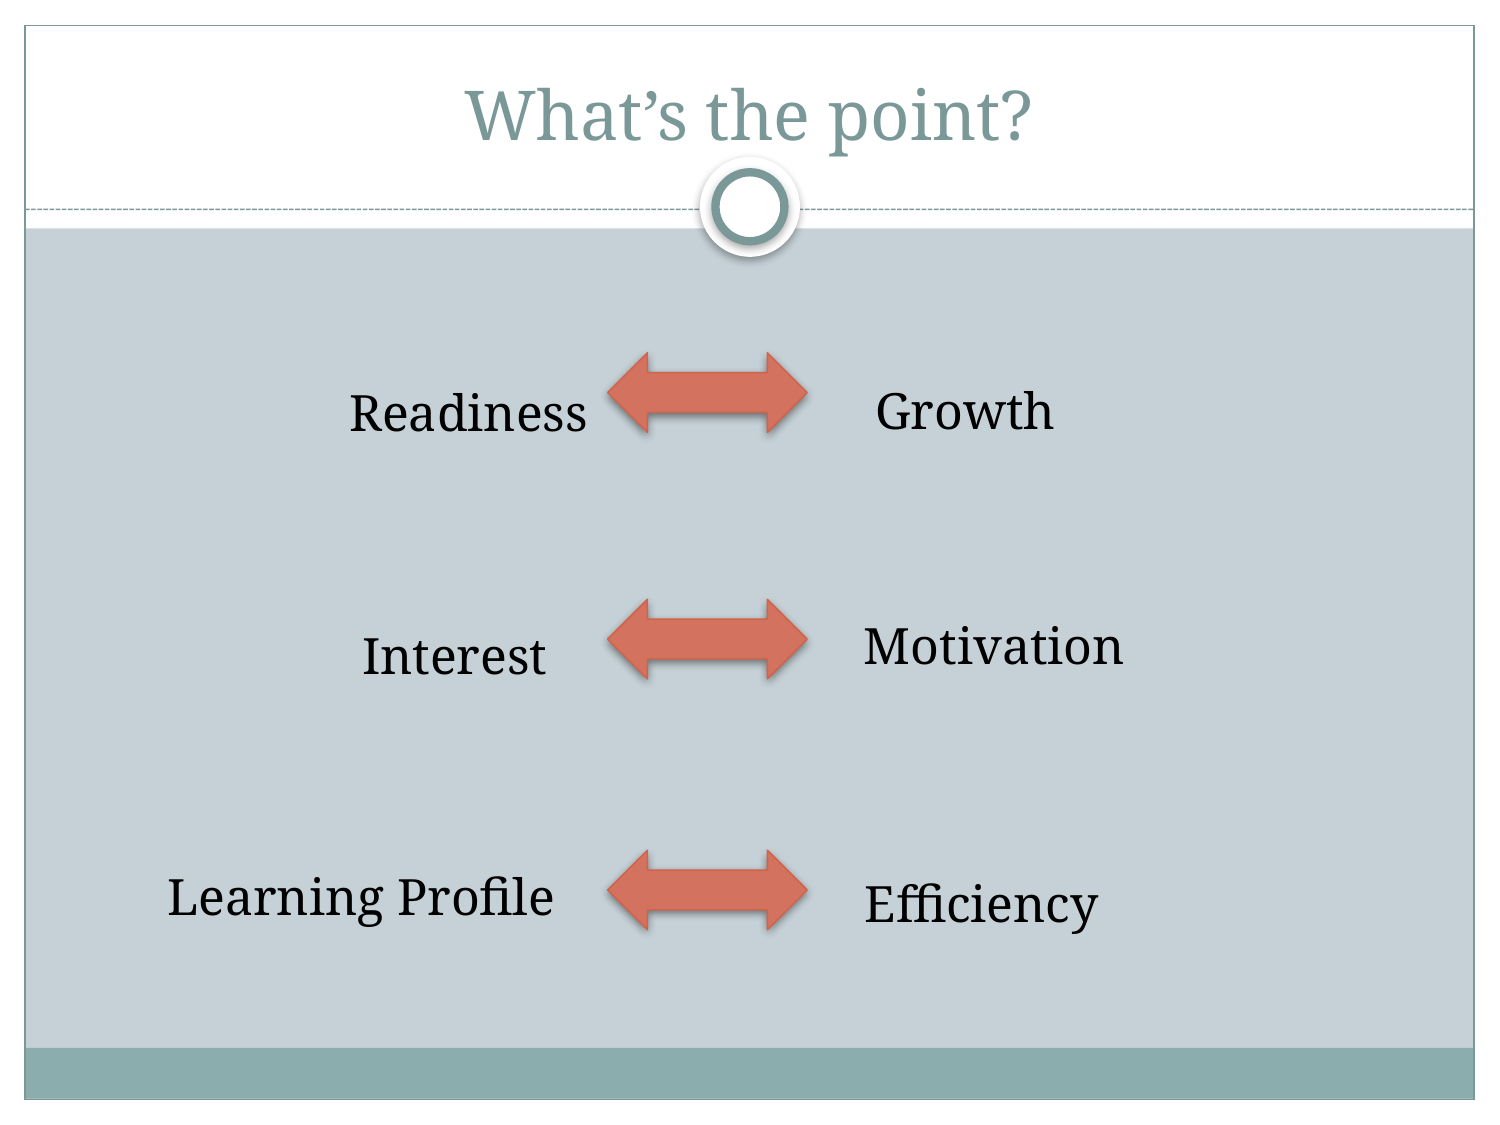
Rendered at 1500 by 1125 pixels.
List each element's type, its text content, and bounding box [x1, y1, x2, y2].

text_box Growth [860, 371, 1096, 447]
text_box Interest [347, 617, 562, 692]
text_box Readiness [334, 374, 603, 449]
title What’s the point? [49, 37, 1450, 162]
text_box Learning Profile [152, 857, 571, 933]
text_box [607, 849, 808, 931]
text_box Motivation [849, 606, 1140, 682]
text_box [607, 352, 808, 433]
text_box Efficiency [850, 865, 1114, 941]
text_box [607, 598, 808, 680]
